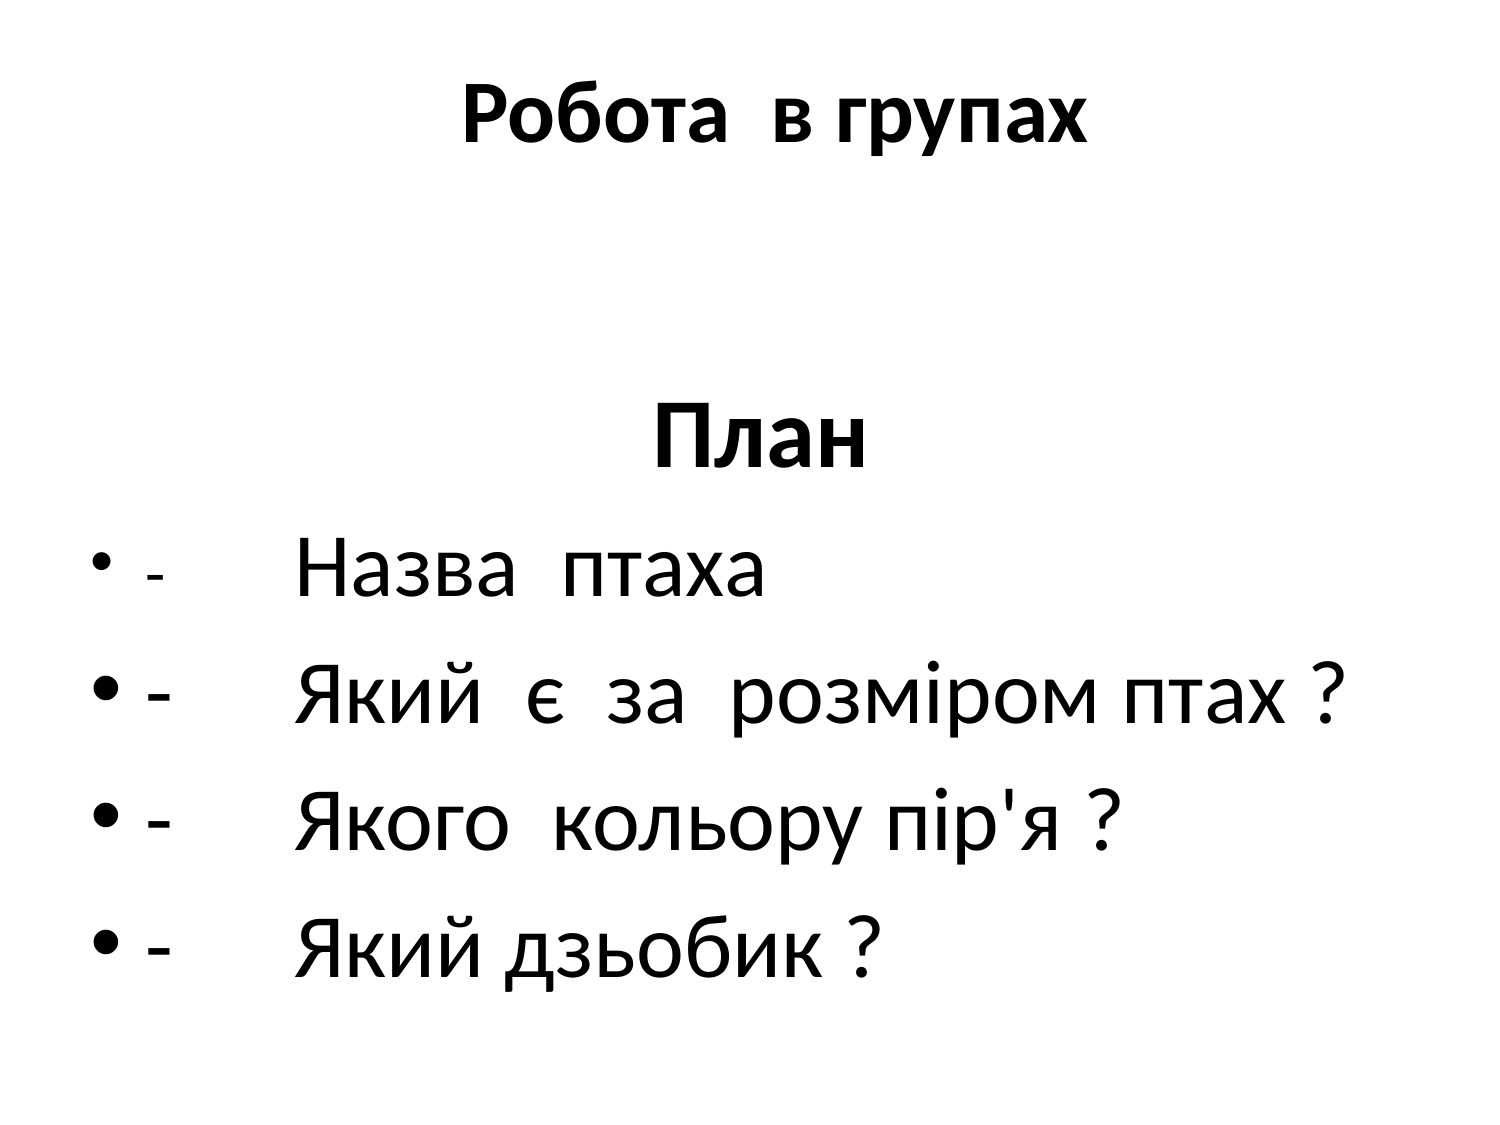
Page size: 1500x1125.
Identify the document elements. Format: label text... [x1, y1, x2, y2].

list План - Назва птаха - Який є за розміром птах ? - Якого кольору пір'я ? - Який дзьобик ? [75, 262, 1425, 1005]
title Робота в групах [75, 45, 1425, 233]
